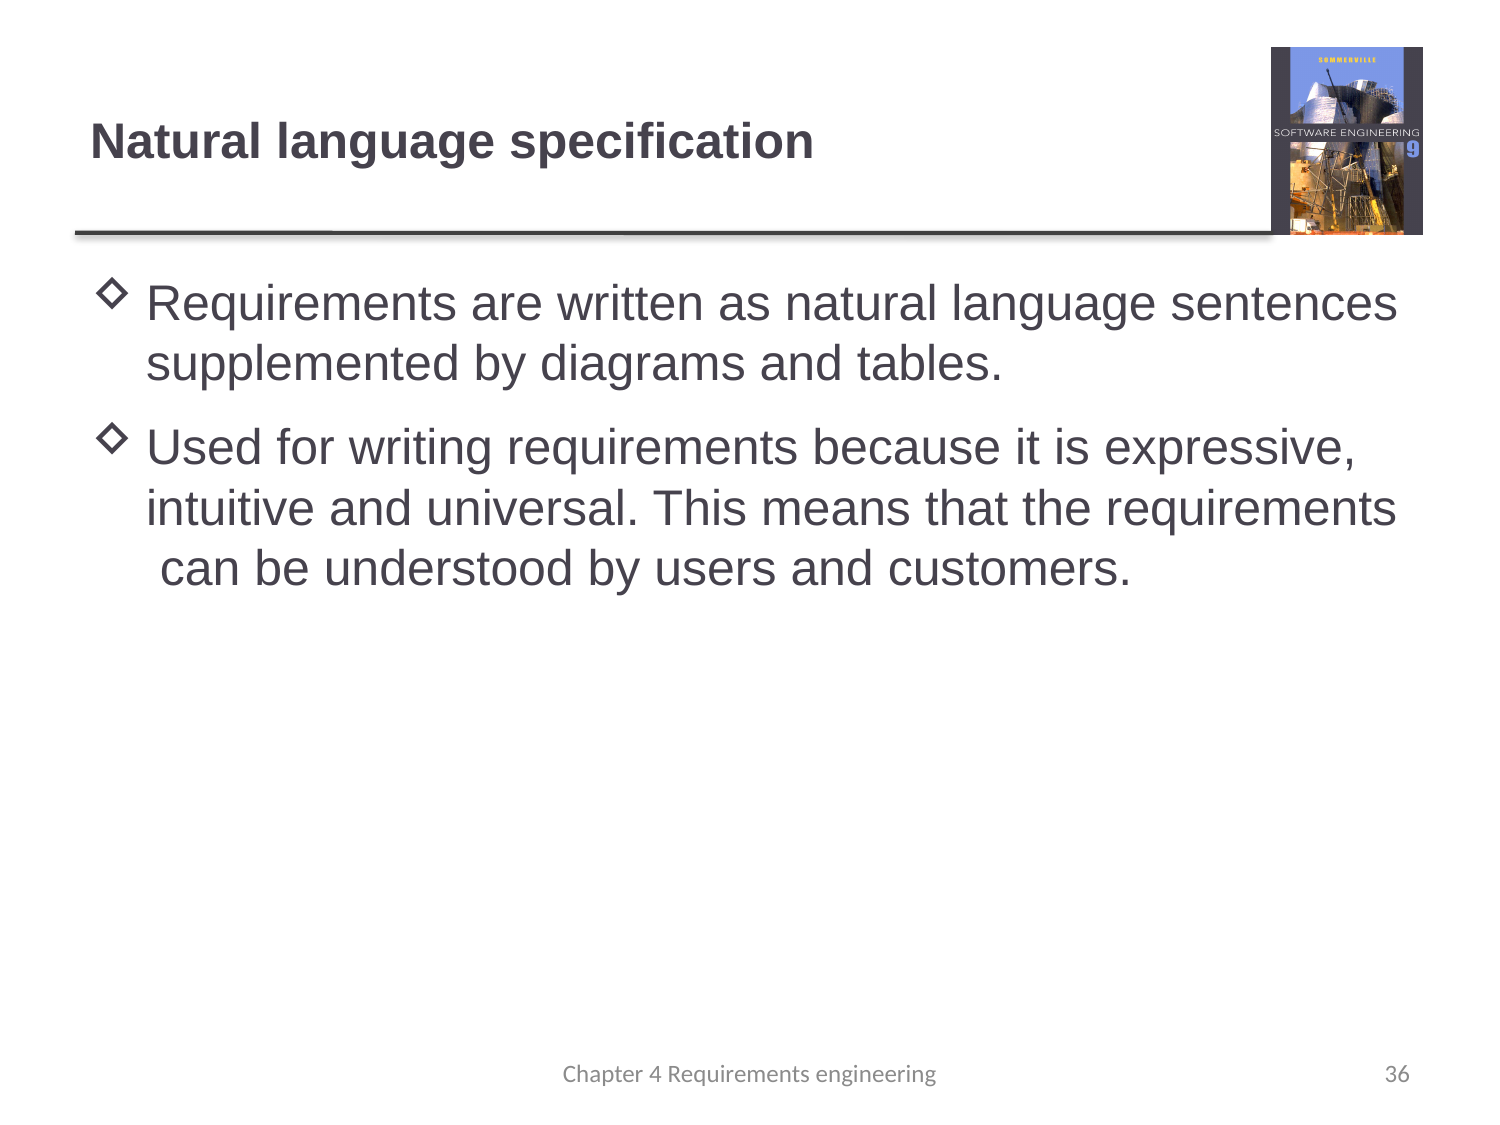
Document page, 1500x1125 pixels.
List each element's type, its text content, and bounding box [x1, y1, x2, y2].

list Requirements are written as natural language sentences supplemented by diagrams and tables. Used for writing requirements because it is expressive, intuitive and universal. This means that the requirements can be understood by users and customers. [75, 262, 1425, 1005]
picture [1272, 47, 1423, 235]
title Natural language specification [74, 44, 1272, 233]
footer Chapter 4 Requirements engineering [512, 1042, 988, 1103]
slide_number 36 [1074, 1042, 1425, 1103]
